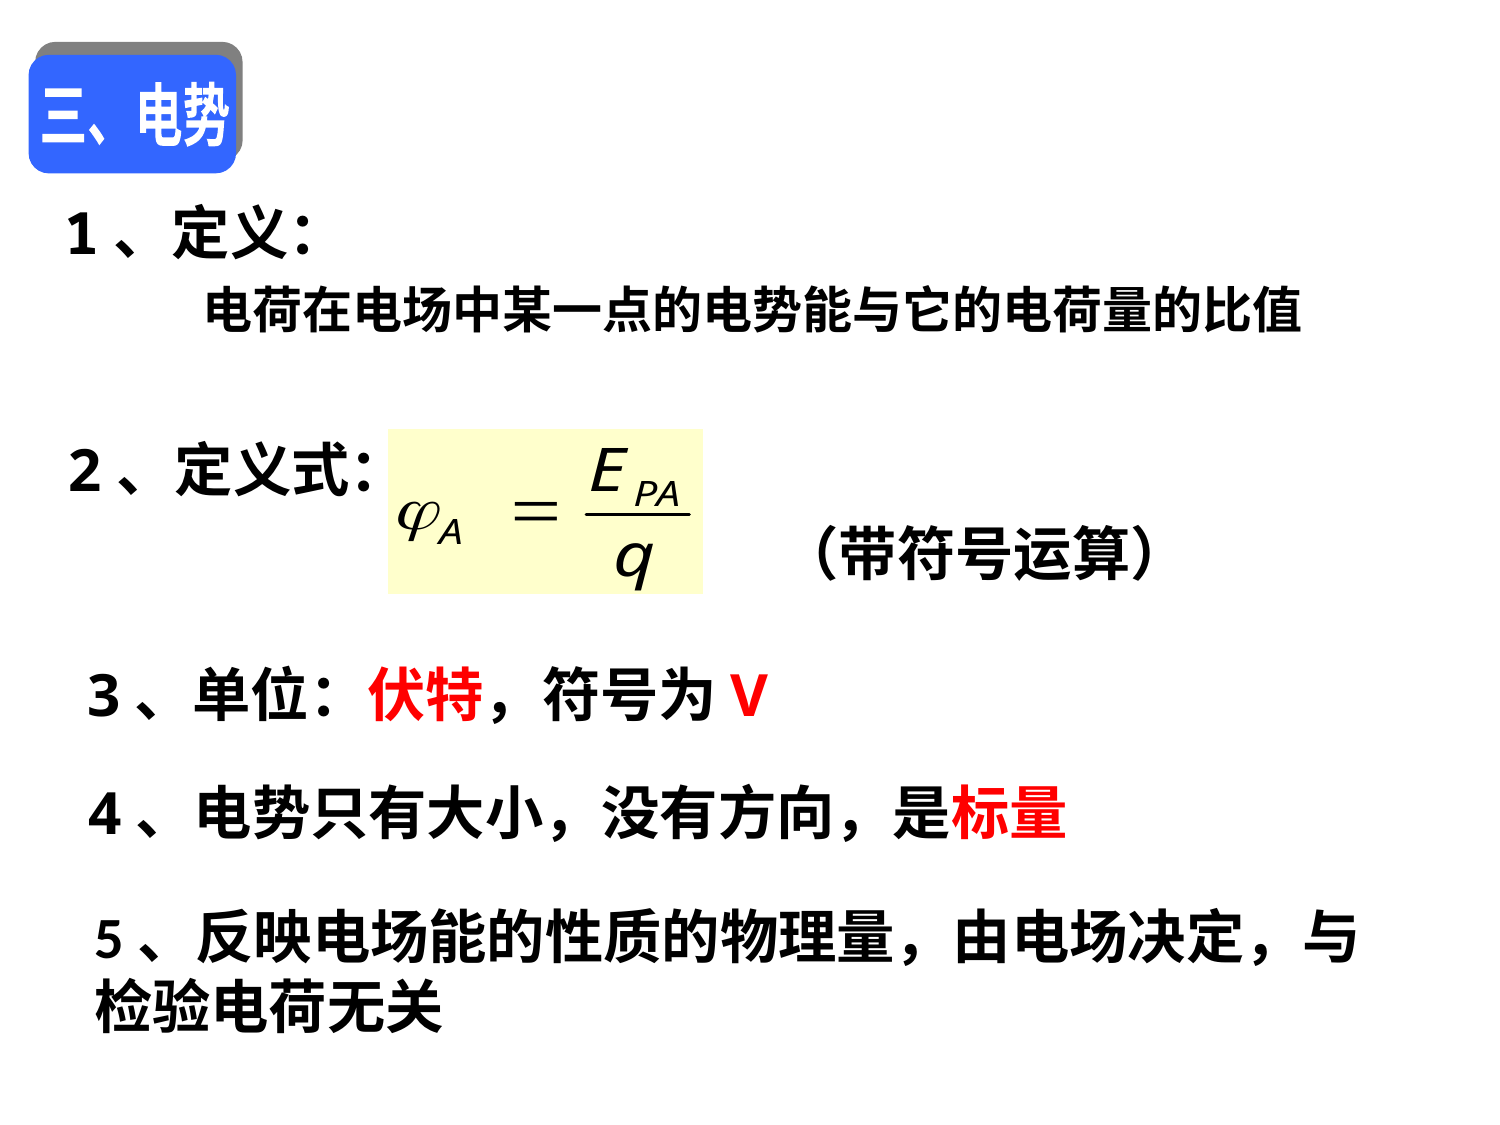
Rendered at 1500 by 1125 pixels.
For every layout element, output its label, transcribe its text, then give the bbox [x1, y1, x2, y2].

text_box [387, 428, 703, 595]
text_box 5、反映电场能的性质的物理量，由电场决定，与检验电荷无关 [79, 893, 1379, 1048]
text_box 2、定义式： [44, 420, 432, 515]
text_box （带符号运算） [766, 509, 1257, 595]
text_box 1、定义： [41, 184, 505, 279]
text_box 4、电势只有大小，没有方向，是标量 [64, 764, 1092, 858]
text_box 电荷在电场中某一点的电势能与它的电荷量的比值 [122, 267, 1410, 351]
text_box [29, 42, 243, 173]
text_box 3、单位：伏特，符号为V [63, 646, 903, 810]
